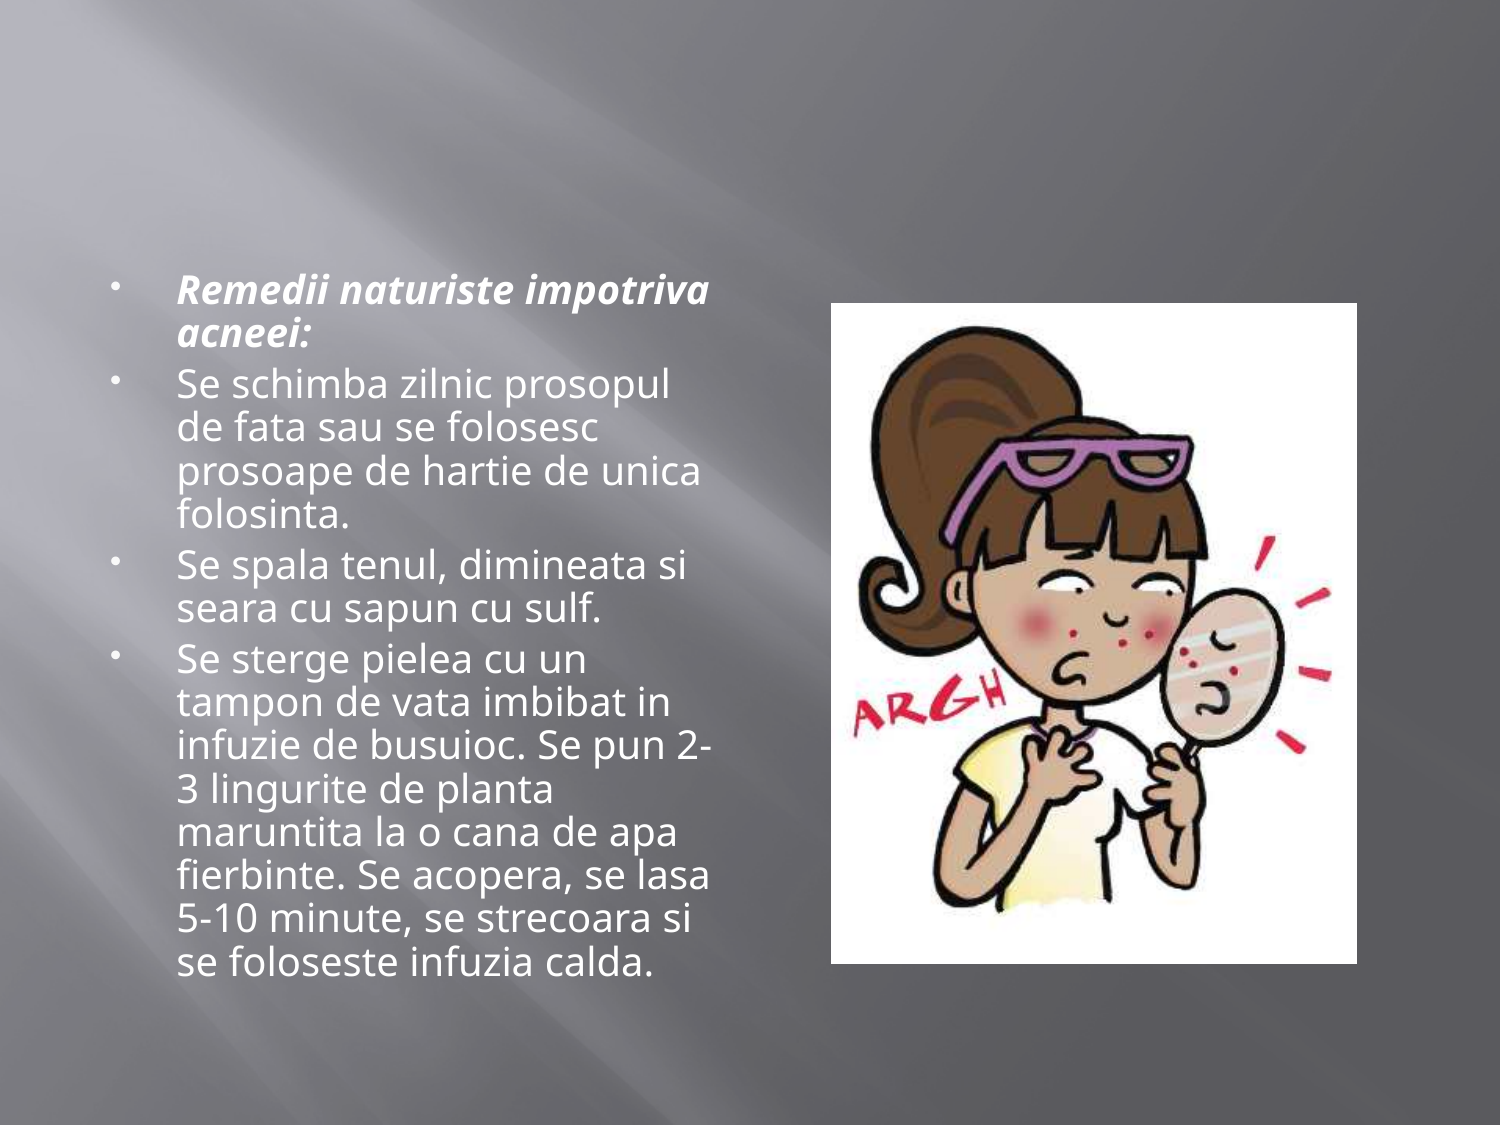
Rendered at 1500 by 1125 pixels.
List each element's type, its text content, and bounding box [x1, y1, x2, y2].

list Remedii naturiste impotriva acneei: Se schimba zilnic prosopul de fata sau se folosesc prosoape de hartie de unica folosinta. Se spala tenul, dimineata si seara cu sapun cu sulf. Se sterge pielea cu un tampon de vata imbibat in infuzie de busuioc. Se pun 2-3 lingurite de planta maruntita la o cana de apa fierbinte. Se acopera, se lasa 5-10 minute, se strecoara si se foloseste infuzia calda. [74, 262, 738, 1006]
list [830, 303, 1357, 964]
